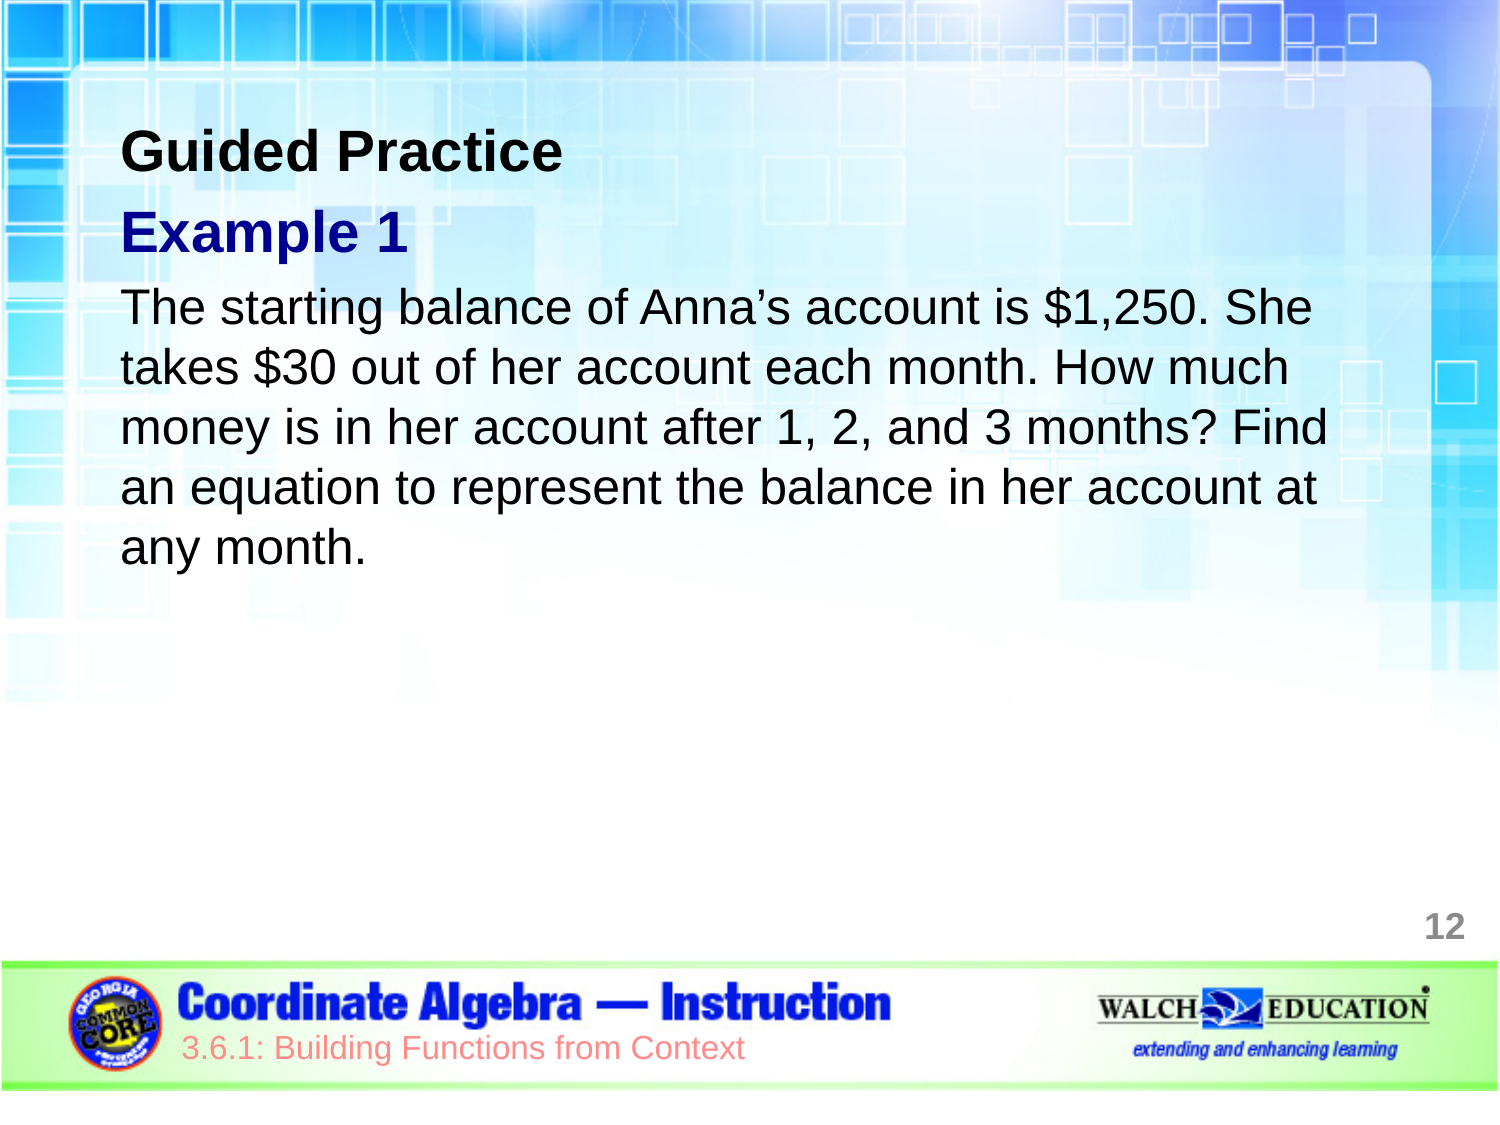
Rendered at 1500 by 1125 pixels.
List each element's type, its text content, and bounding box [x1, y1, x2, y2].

slide_number 12 [1361, 901, 1481, 949]
picture [1, 0, 1500, 1091]
footer 3.6.1: Building Functions from Context [166, 1024, 1080, 1069]
subtitle Guided Practice Example 1 The starting balance of Anna’s account is $1,250. She takes $30 out of her account each month. How much money is in her account after 1, 2, and 3 months? Find an equation to represent the balance in her account at any month. [105, 105, 1391, 925]
